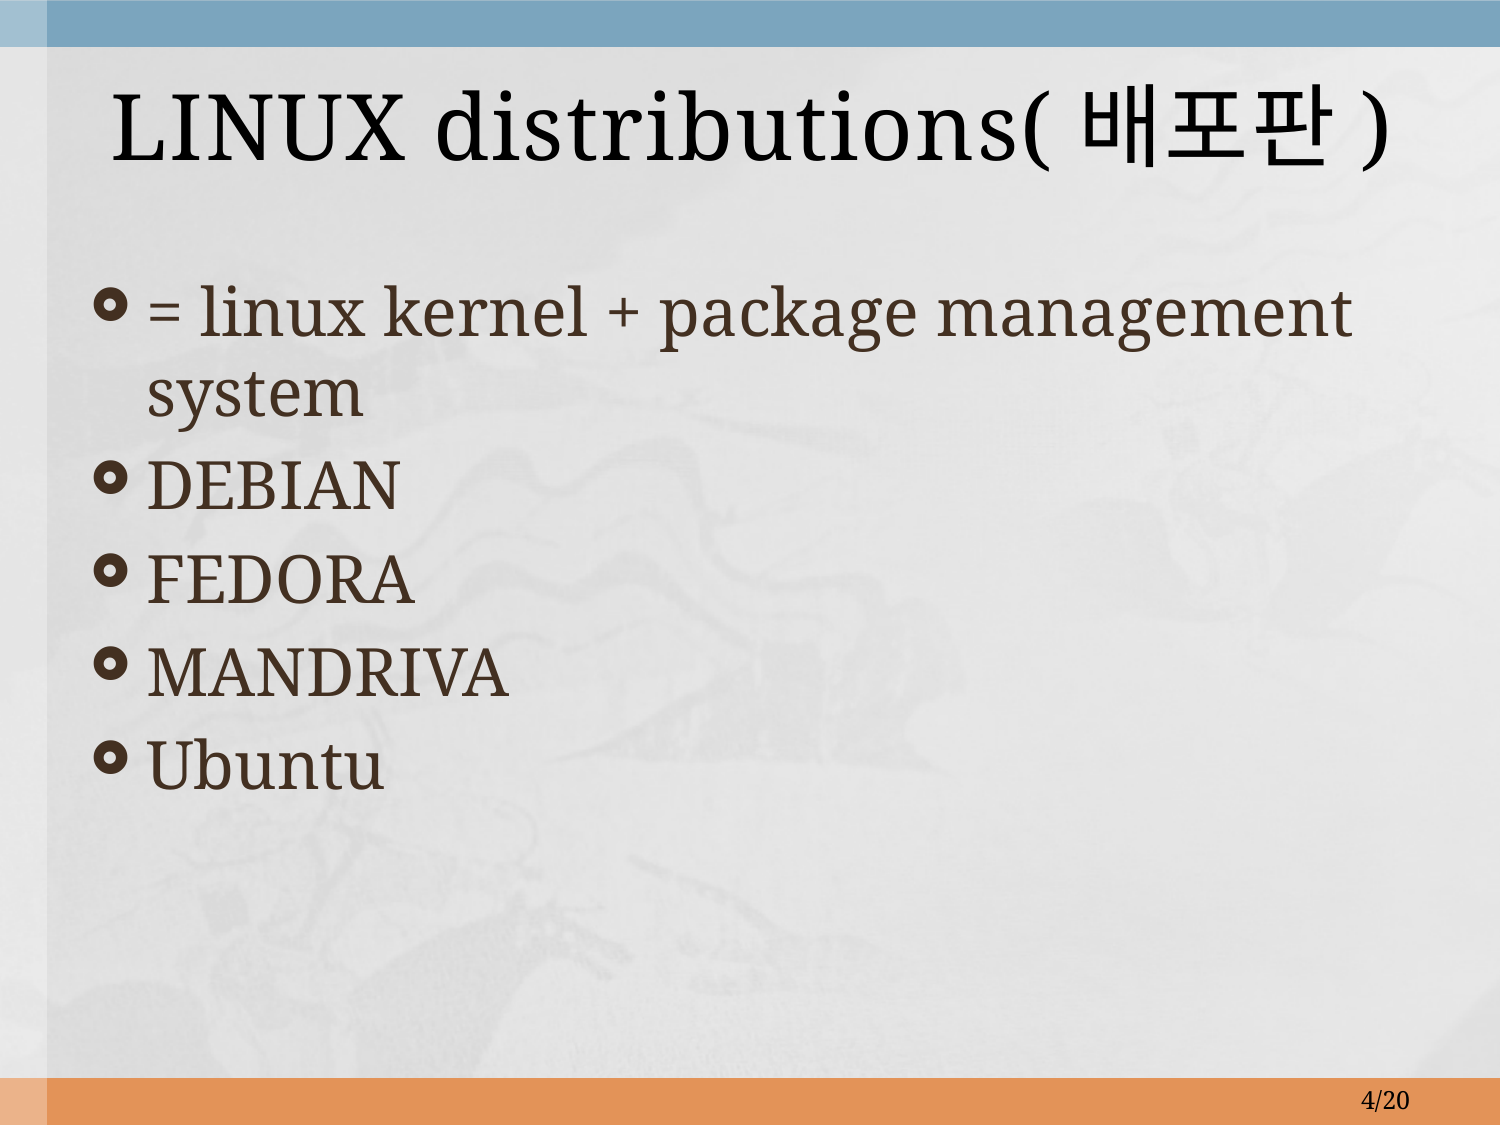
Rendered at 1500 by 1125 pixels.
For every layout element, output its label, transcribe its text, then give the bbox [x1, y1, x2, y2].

slide_number 4 [1074, 1078, 1425, 1125]
list = linux kernel + package management system DEBIAN FEDORA MANDRIVA Ubuntu [75, 262, 1425, 1005]
title LINUX distributions(배포판) [49, 46, 1454, 202]
